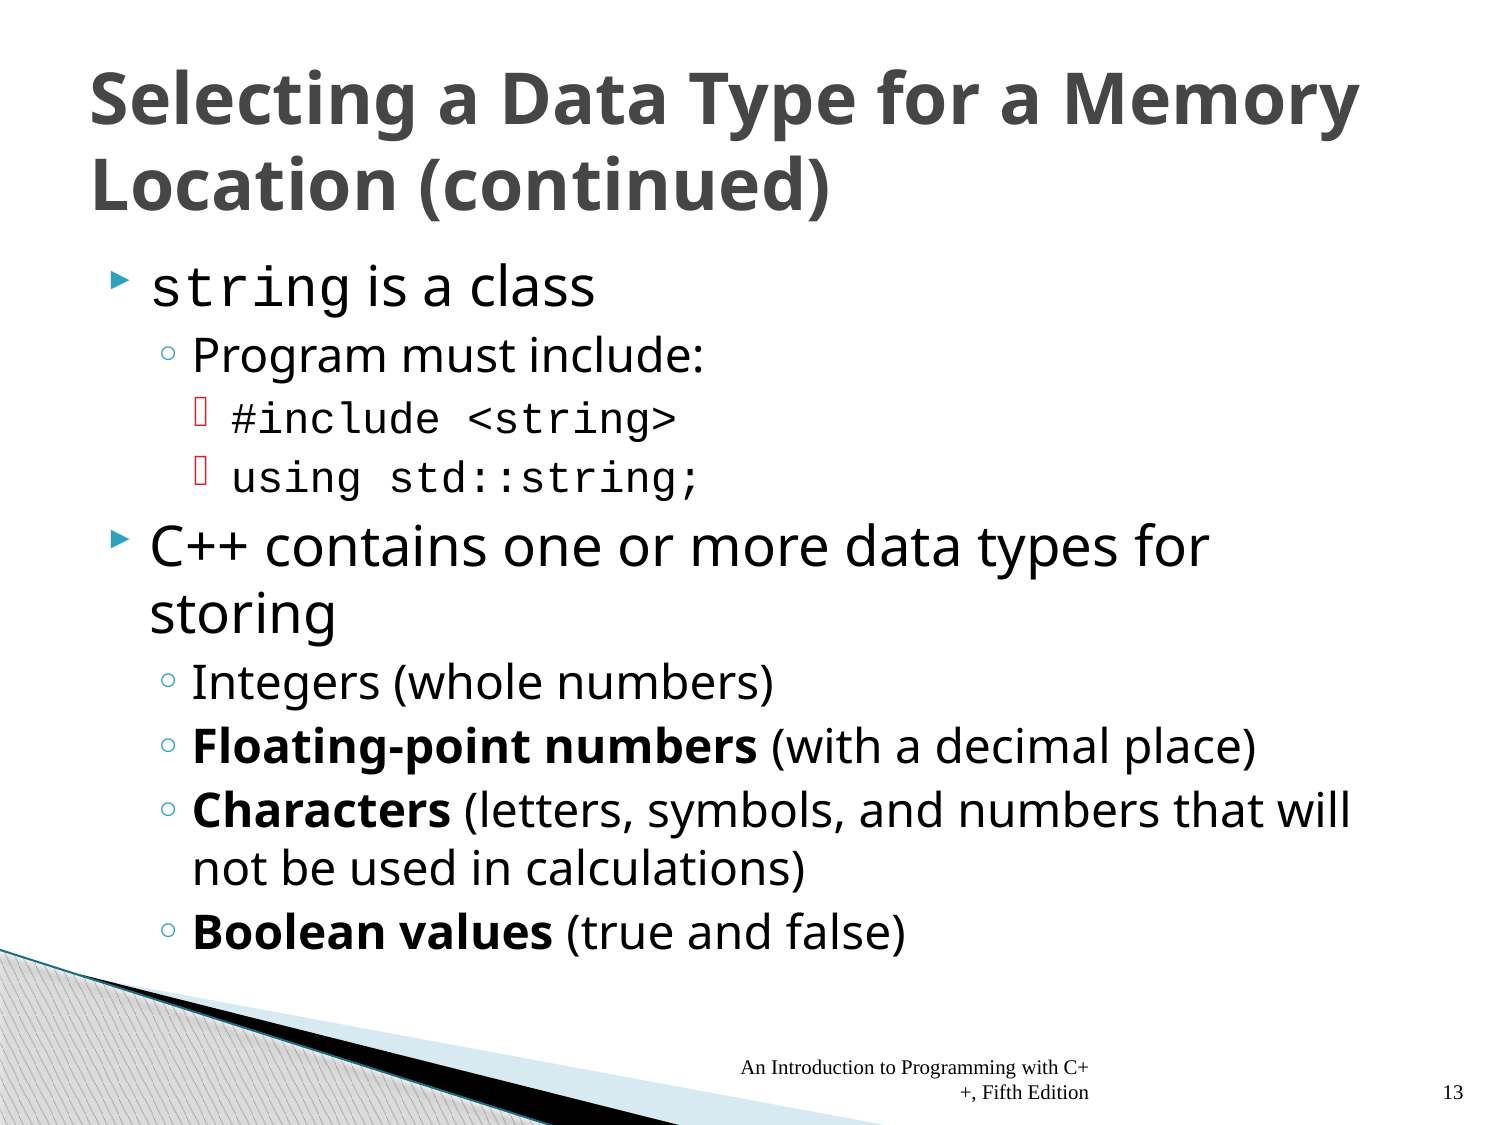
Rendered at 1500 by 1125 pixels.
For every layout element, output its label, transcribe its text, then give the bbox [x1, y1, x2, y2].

footer An Introduction to Programming with C++, Fifth Edition [718, 1051, 1105, 1112]
title Selecting a Data Type for a Memory Location (continued) [75, 45, 1425, 233]
list string is a class Program must include: #include <string> using std::string; C++ contains one or more data types for storing Integers (whole numbers) Floating-point numbers (with a decimal place) Characters (letters, symbols, and numbers that will not be used in calculations) Boolean values (true and false) [75, 243, 1425, 986]
slide_number 13 [1418, 1051, 1479, 1112]
